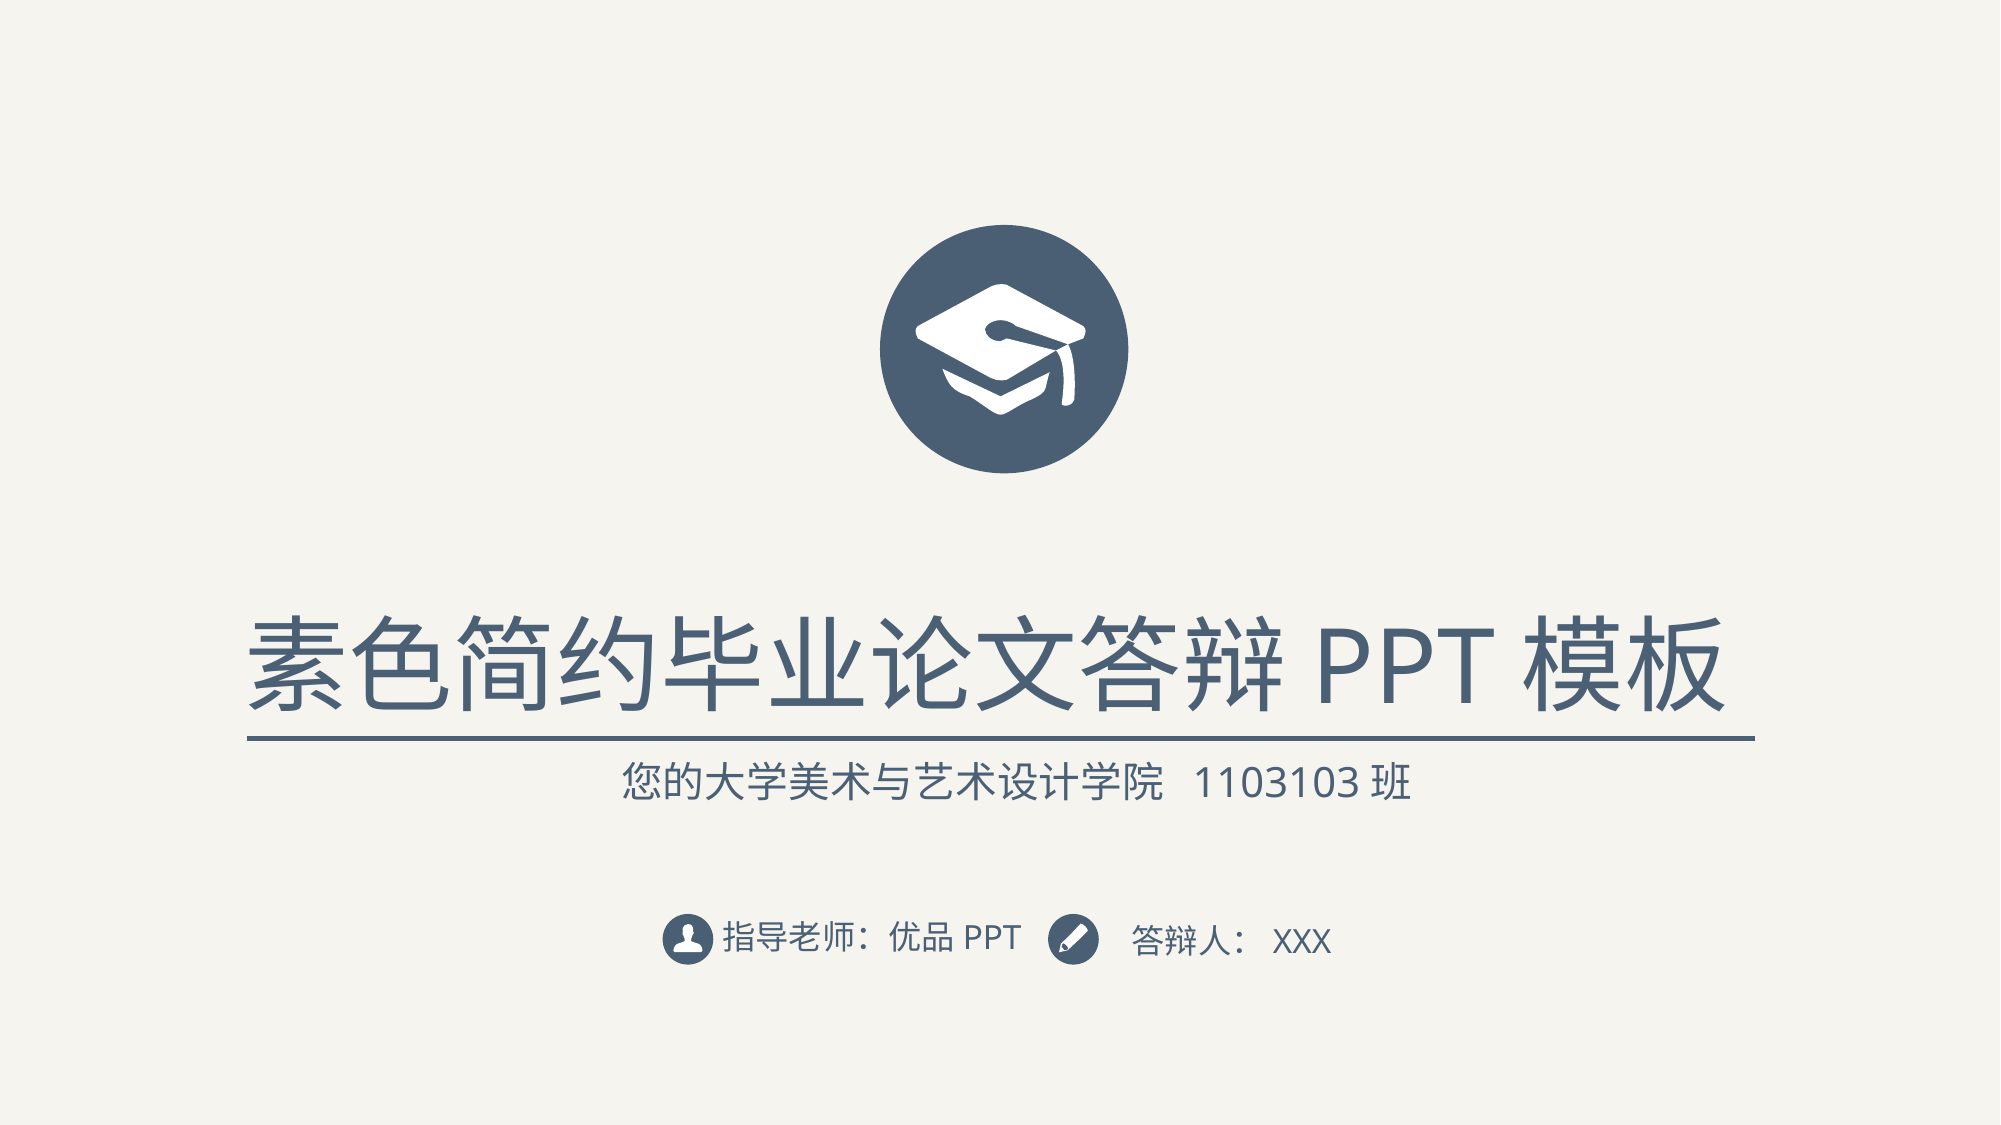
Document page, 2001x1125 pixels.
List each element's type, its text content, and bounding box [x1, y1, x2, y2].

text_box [662, 913, 714, 965]
text_box 您的大学美术与艺术设计学院 1103103班 [606, 748, 1428, 814]
text_box 指导老师：优品PPT [707, 908, 1037, 964]
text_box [879, 224, 1129, 474]
text_box 素色简约毕业论文答辩PPT模板 [229, 592, 1745, 732]
text_box 答辩人：XXX [1117, 913, 1347, 968]
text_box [1048, 913, 1099, 965]
